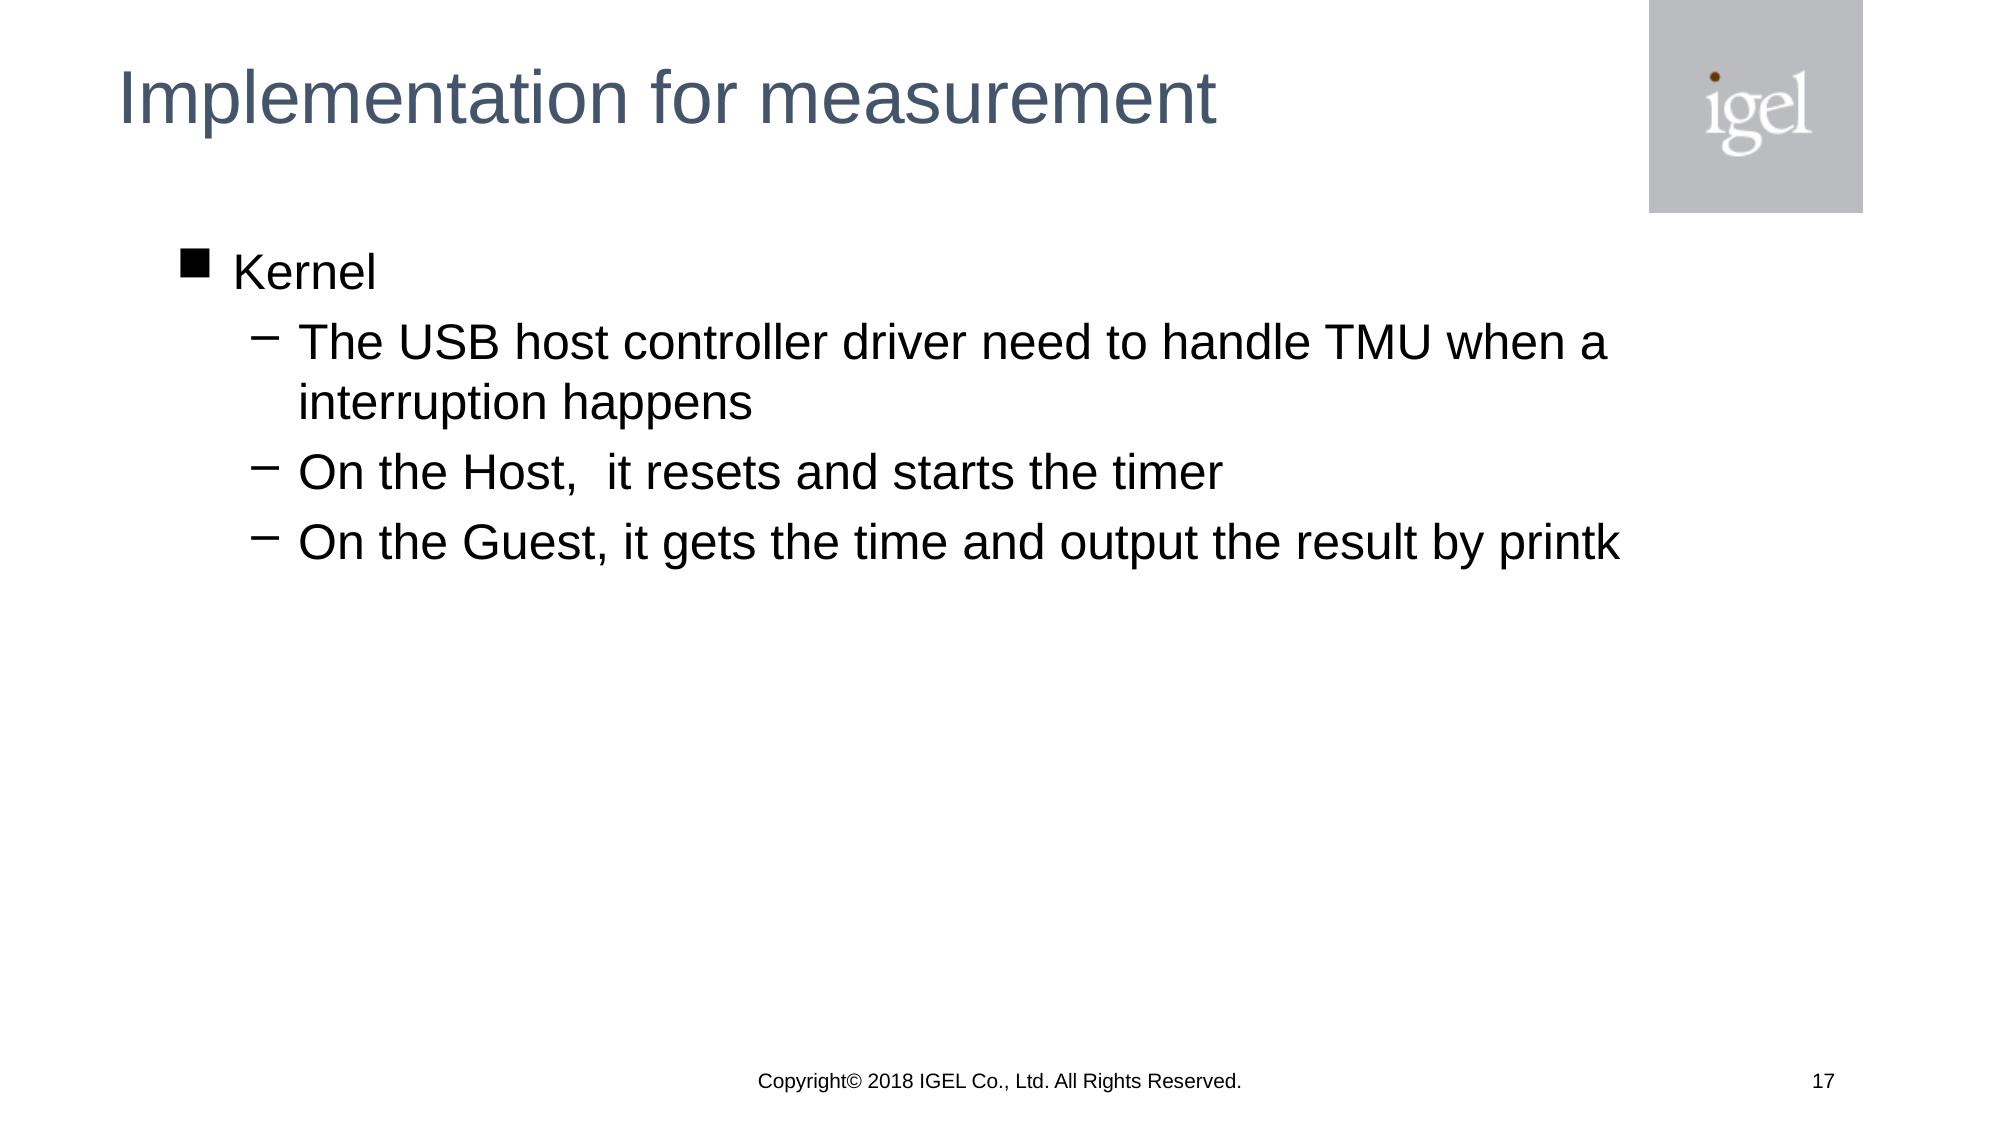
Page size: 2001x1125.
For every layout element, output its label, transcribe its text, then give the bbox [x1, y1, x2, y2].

footer Copyright© 2018 IGEL Co., Ltd. All Rights Reserved. [574, 1058, 1426, 1101]
slide_number 16 [1433, 1058, 1851, 1101]
title Implementation for measurement [102, 0, 1583, 188]
picture [1649, 0, 1863, 213]
list Kernel The USB host controller driver need to handle TMU when a interruption happens On the Host, it resets and starts the timer On the Guest, it gets the time and output the result by printk [161, 231, 1804, 1036]
